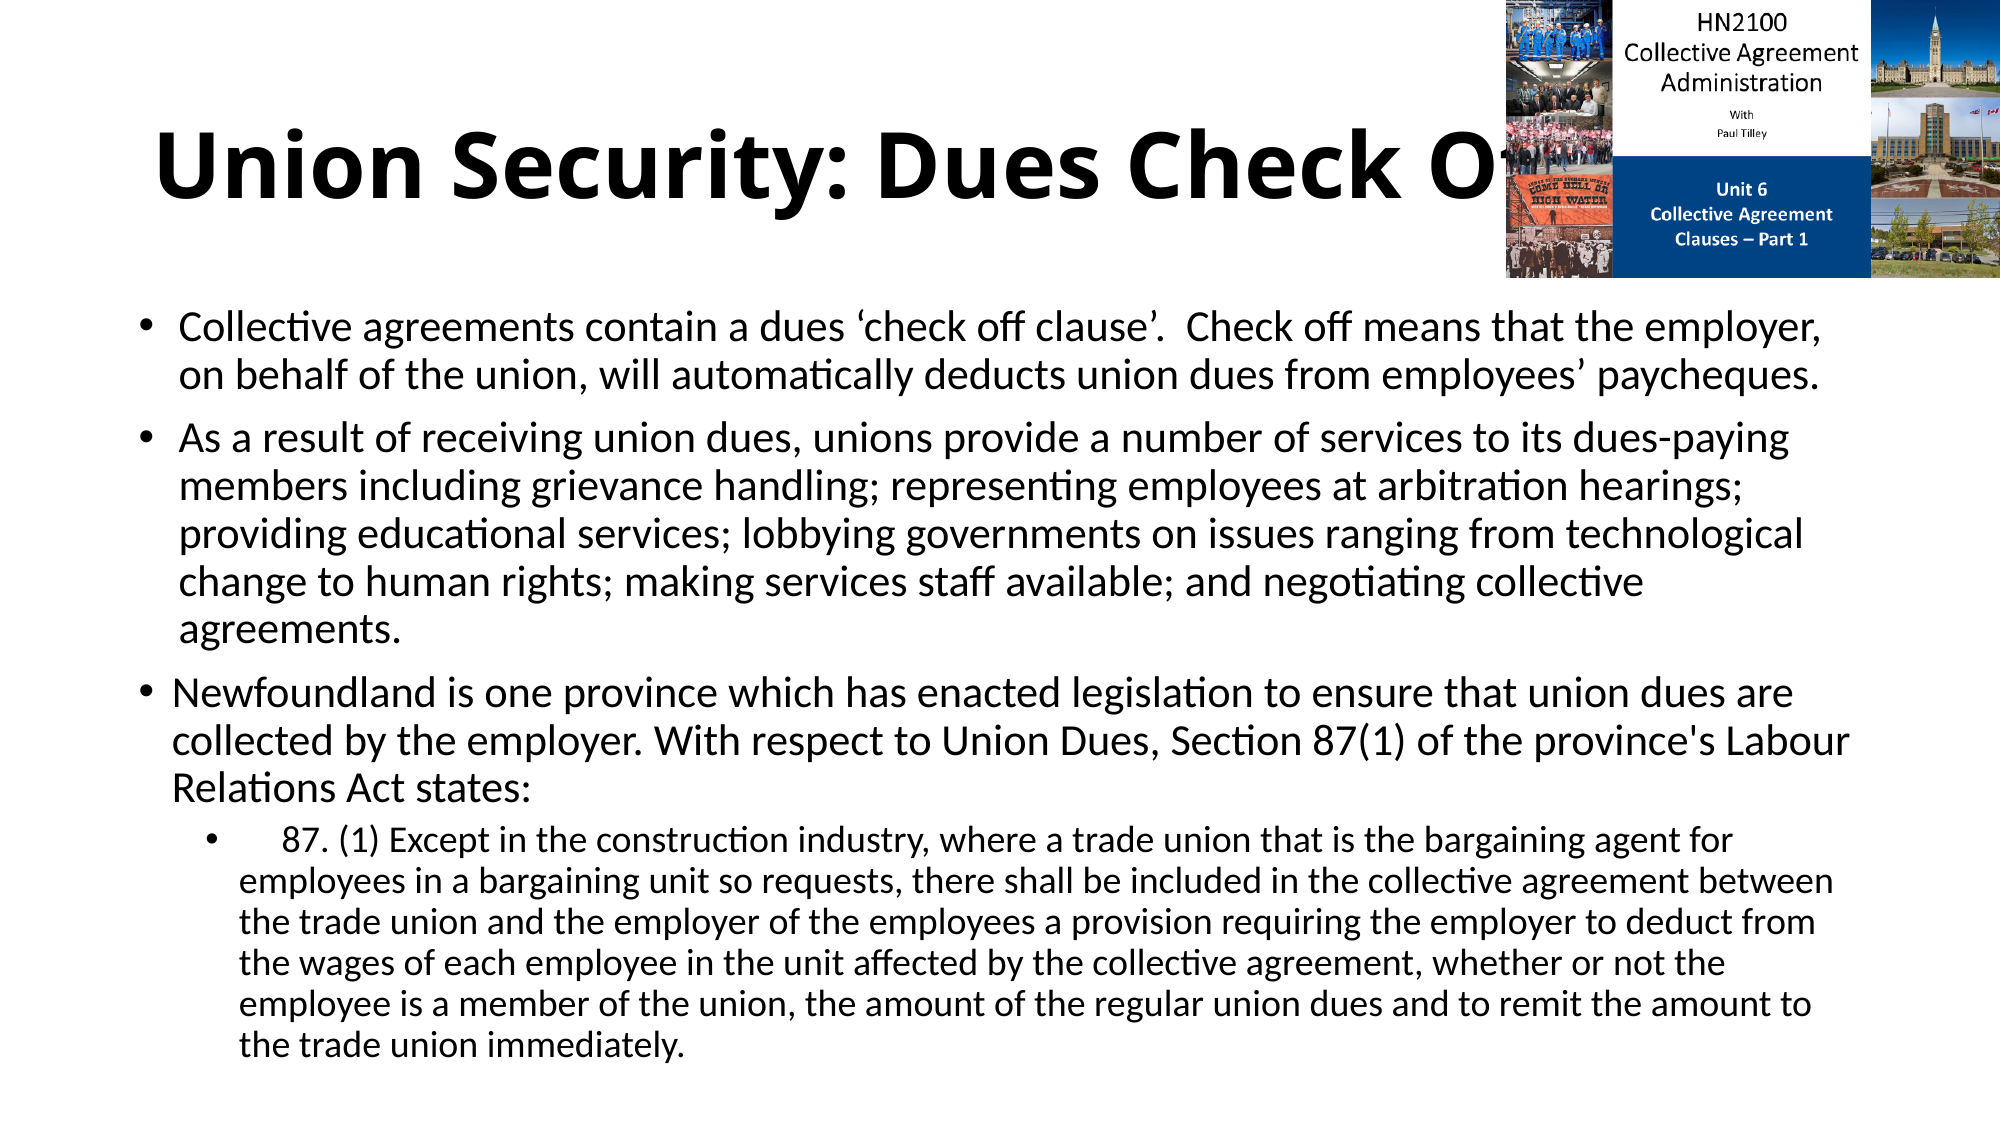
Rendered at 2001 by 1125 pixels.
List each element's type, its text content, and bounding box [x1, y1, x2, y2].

picture [1506, 0, 2000, 278]
title Union Security: Dues Check Off [137, 59, 1506, 278]
list Collective agreements contain a dues ‘check off clause’. Check off means that the employer, on behalf of the union, will automatically deducts union dues from employees’ paycheques. As a result of receiving union dues, unions provide a number of services to its dues-paying members including grievance handling; representing employees at arbitration hearings; providing educational services; lobbying governments on issues ranging from technological change to human rights; making services staff available; and negotiating collective agreements. Newfoundland is one province which has enacted legislation to ensure that union dues are collected by the employer. With respect to Union Dues, Section 87(1) of the province's Labour Relations Act states: 87. (1) Except in the construction industry, where a trade union that is the bargaining agent for employees in a bargaining unit so requests, there shall be included in the collective agreement between the trade union and the employer of the employees a provision requiring the employer to deduct from the wages of each employee in the unit affected by the collective agreement, whether or not the employee is a member of the union, the amount of the regular union dues and to remit the amount to the trade union immediately. [123, 295, 1886, 1090]
